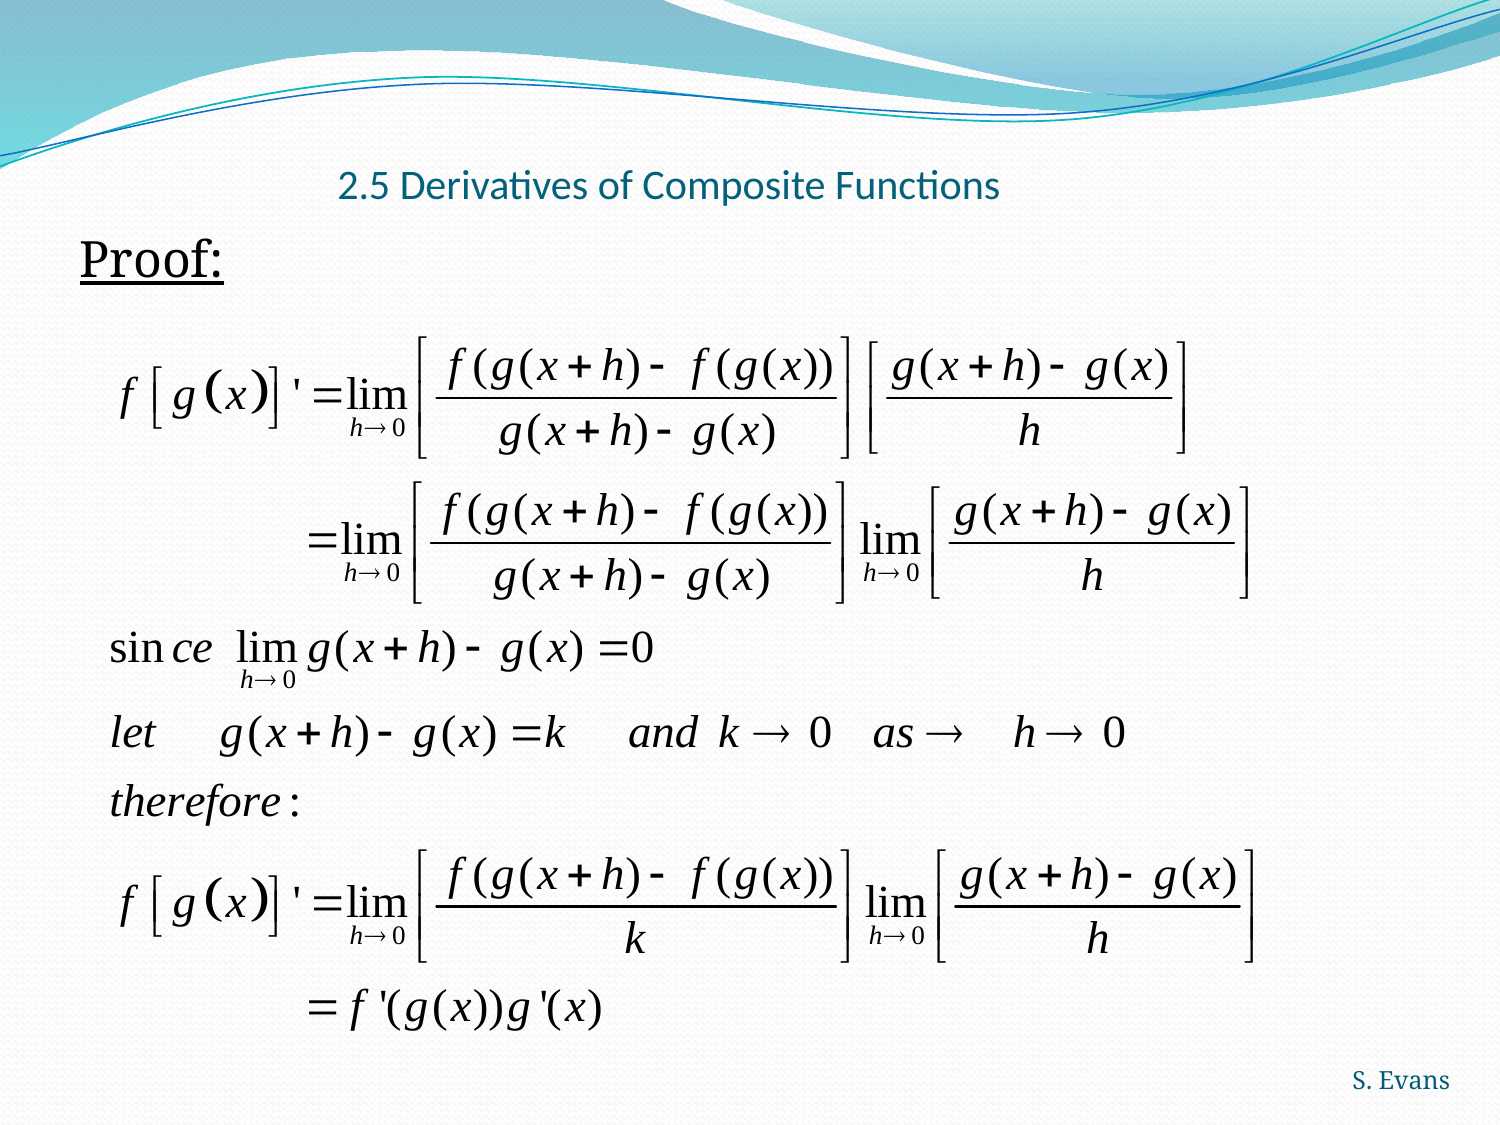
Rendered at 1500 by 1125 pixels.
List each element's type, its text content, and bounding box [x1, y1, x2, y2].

title 2.5 Derivatives of Composite Functions [194, 115, 1081, 209]
list Proof: [64, 219, 1425, 1038]
footer S. Evans [1352, 1035, 1453, 1095]
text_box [103, 325, 1270, 1043]
